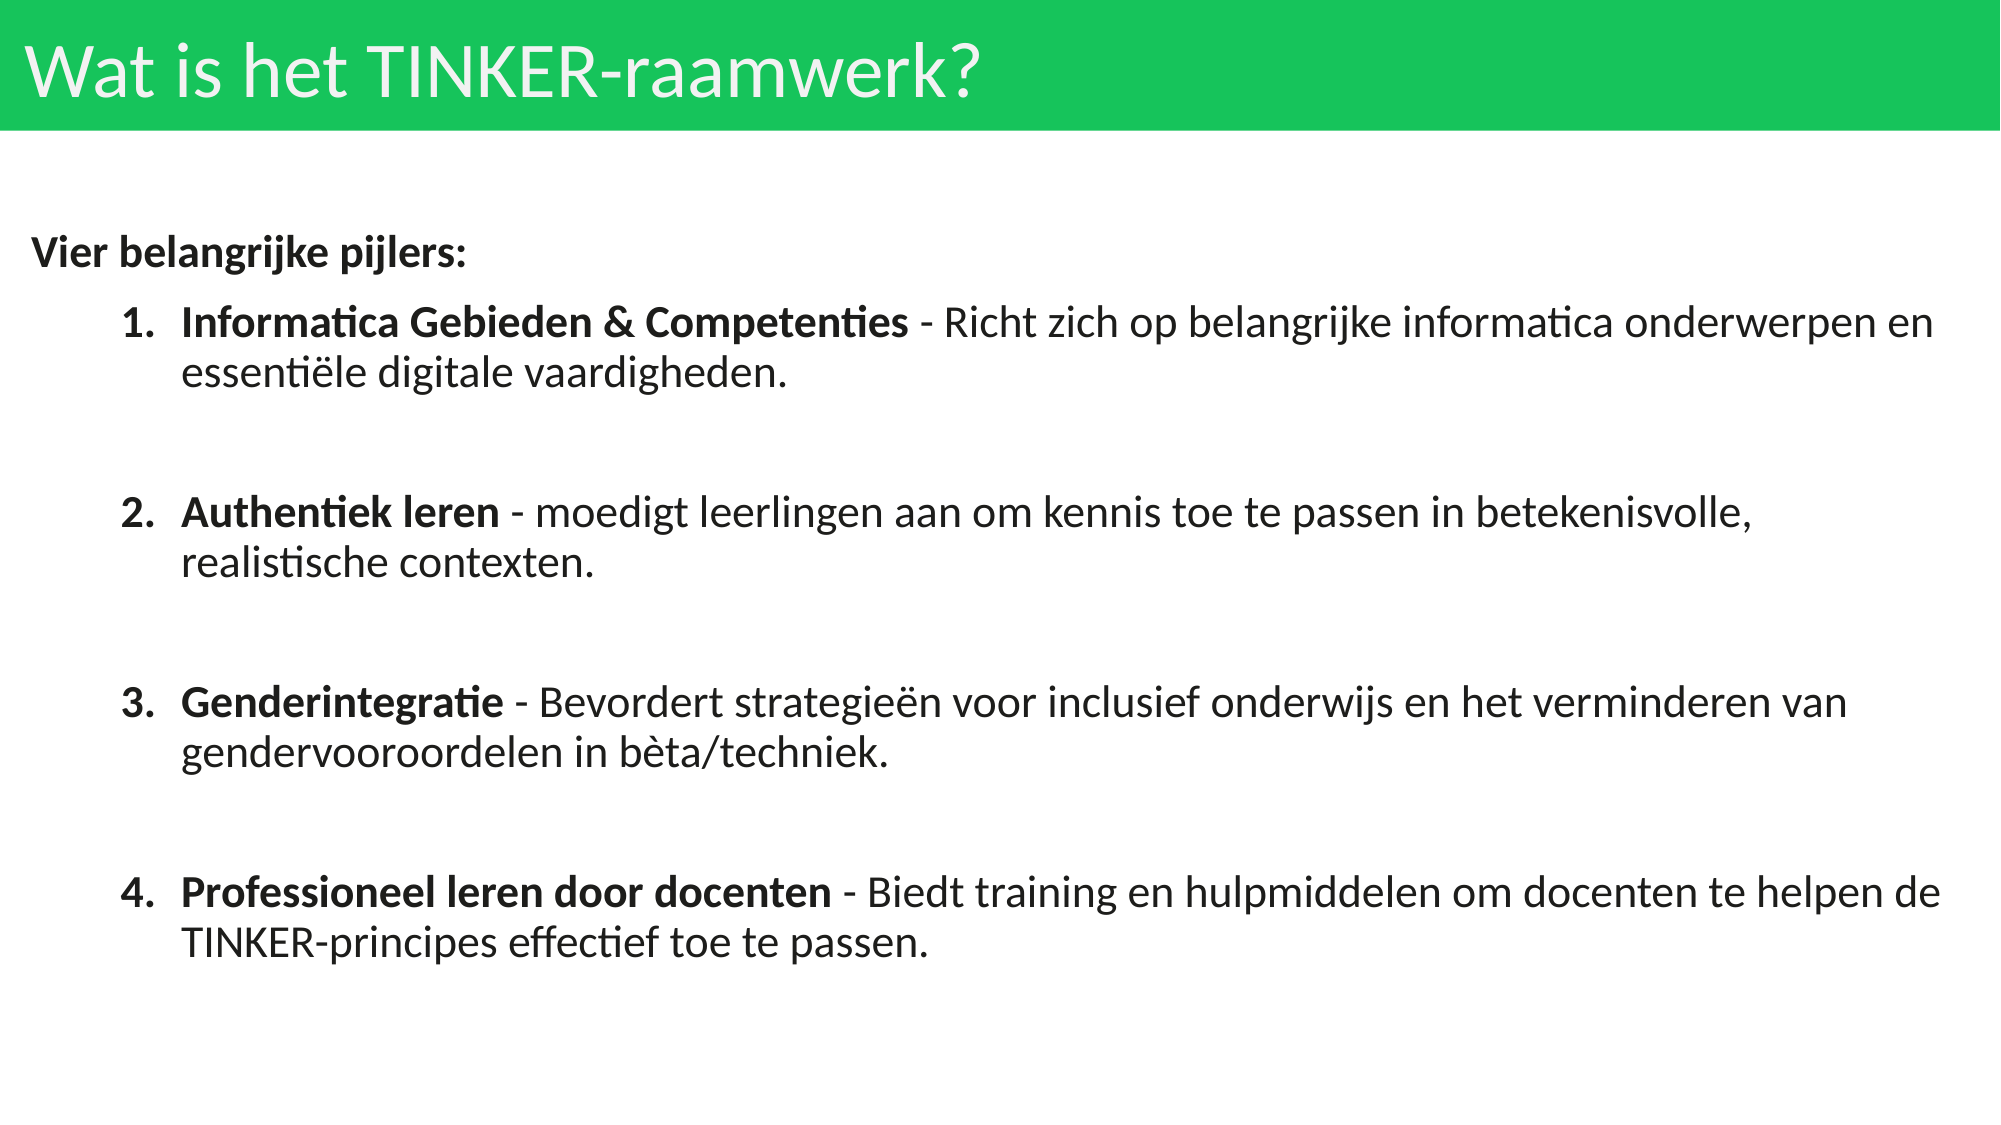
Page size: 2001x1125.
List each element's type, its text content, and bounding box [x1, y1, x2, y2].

title Wat is het TINKER-raamwerk? [16, 13, 1976, 131]
list Vier belangrijke pijlers: Informatica Gebieden & Competenties - Richt zich op belangrijke informatica onderwerpen en essentiële digitale vaardigheden. Authentiek leren - moedigt leerlingen aan om kennis toe te passen in betekenisvolle, realistische contexten. Genderintegratie - Bevordert strategieën voor inclusief onderwijs en het verminderen van gendervooroordelen in bèta/techniek. Professioneel leren door docenten - Biedt training en hulpmiddelen om docenten te helpen de TINKER-principes effectief toe te passen. [16, 144, 1976, 1108]
